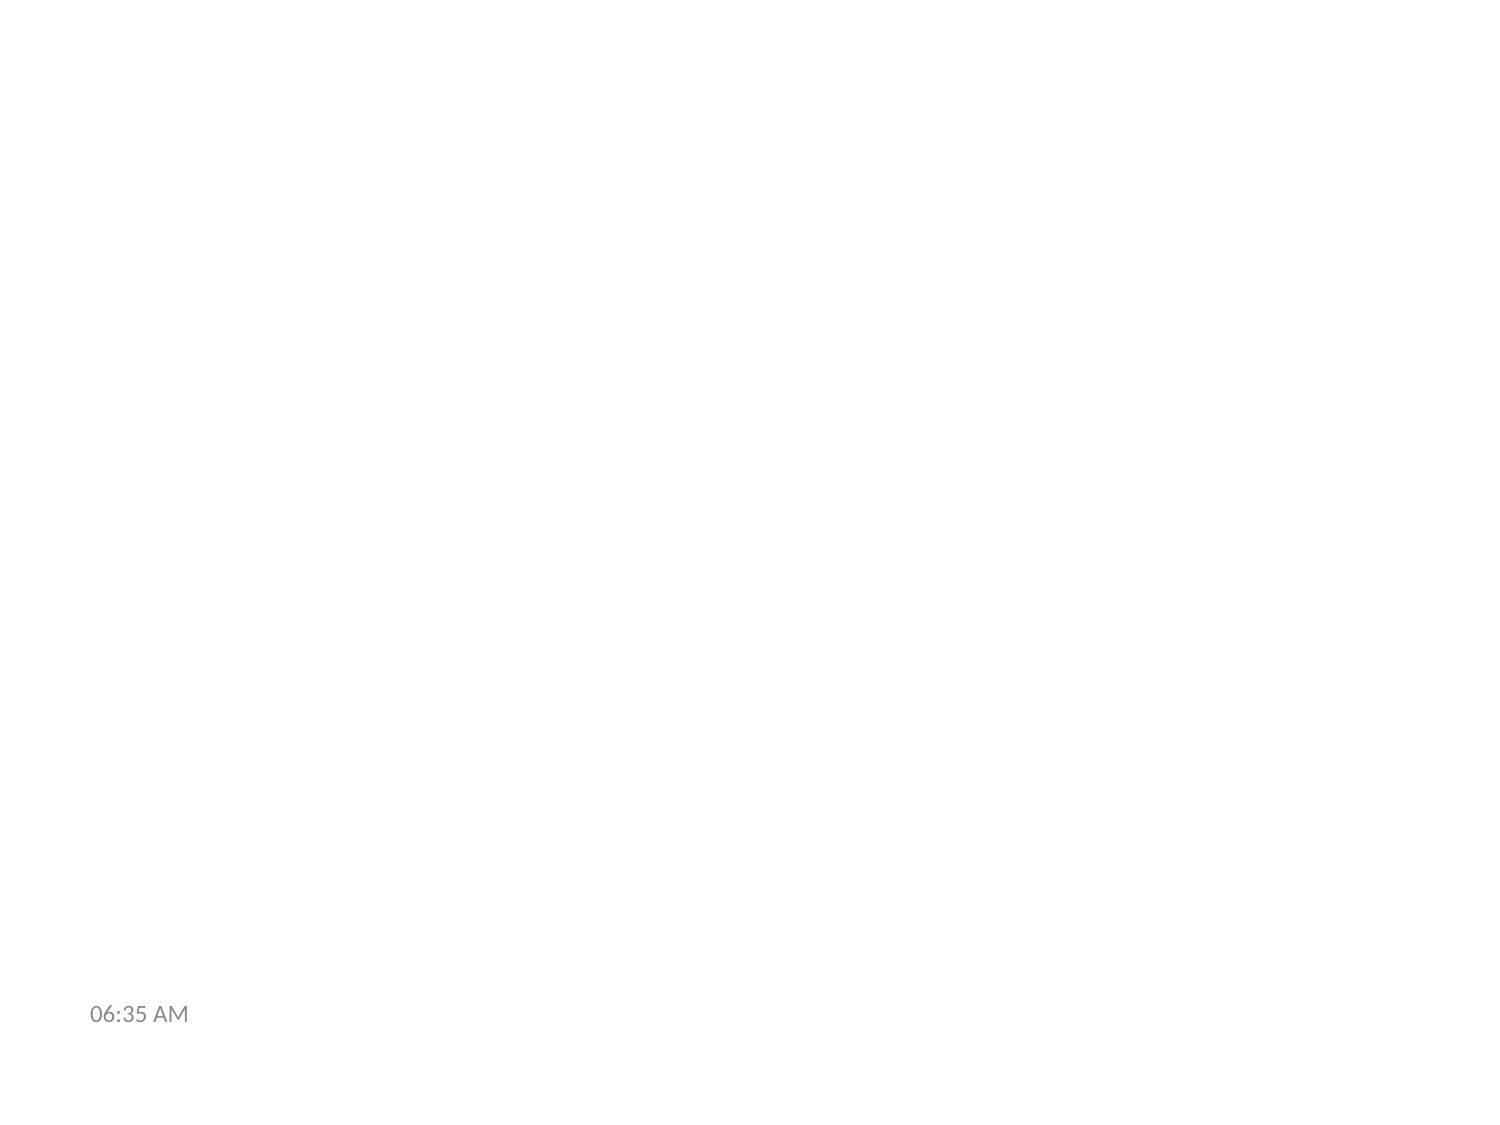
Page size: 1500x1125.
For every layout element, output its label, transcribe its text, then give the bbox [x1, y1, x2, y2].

text_box 3:35 PM [75, 982, 425, 1043]
